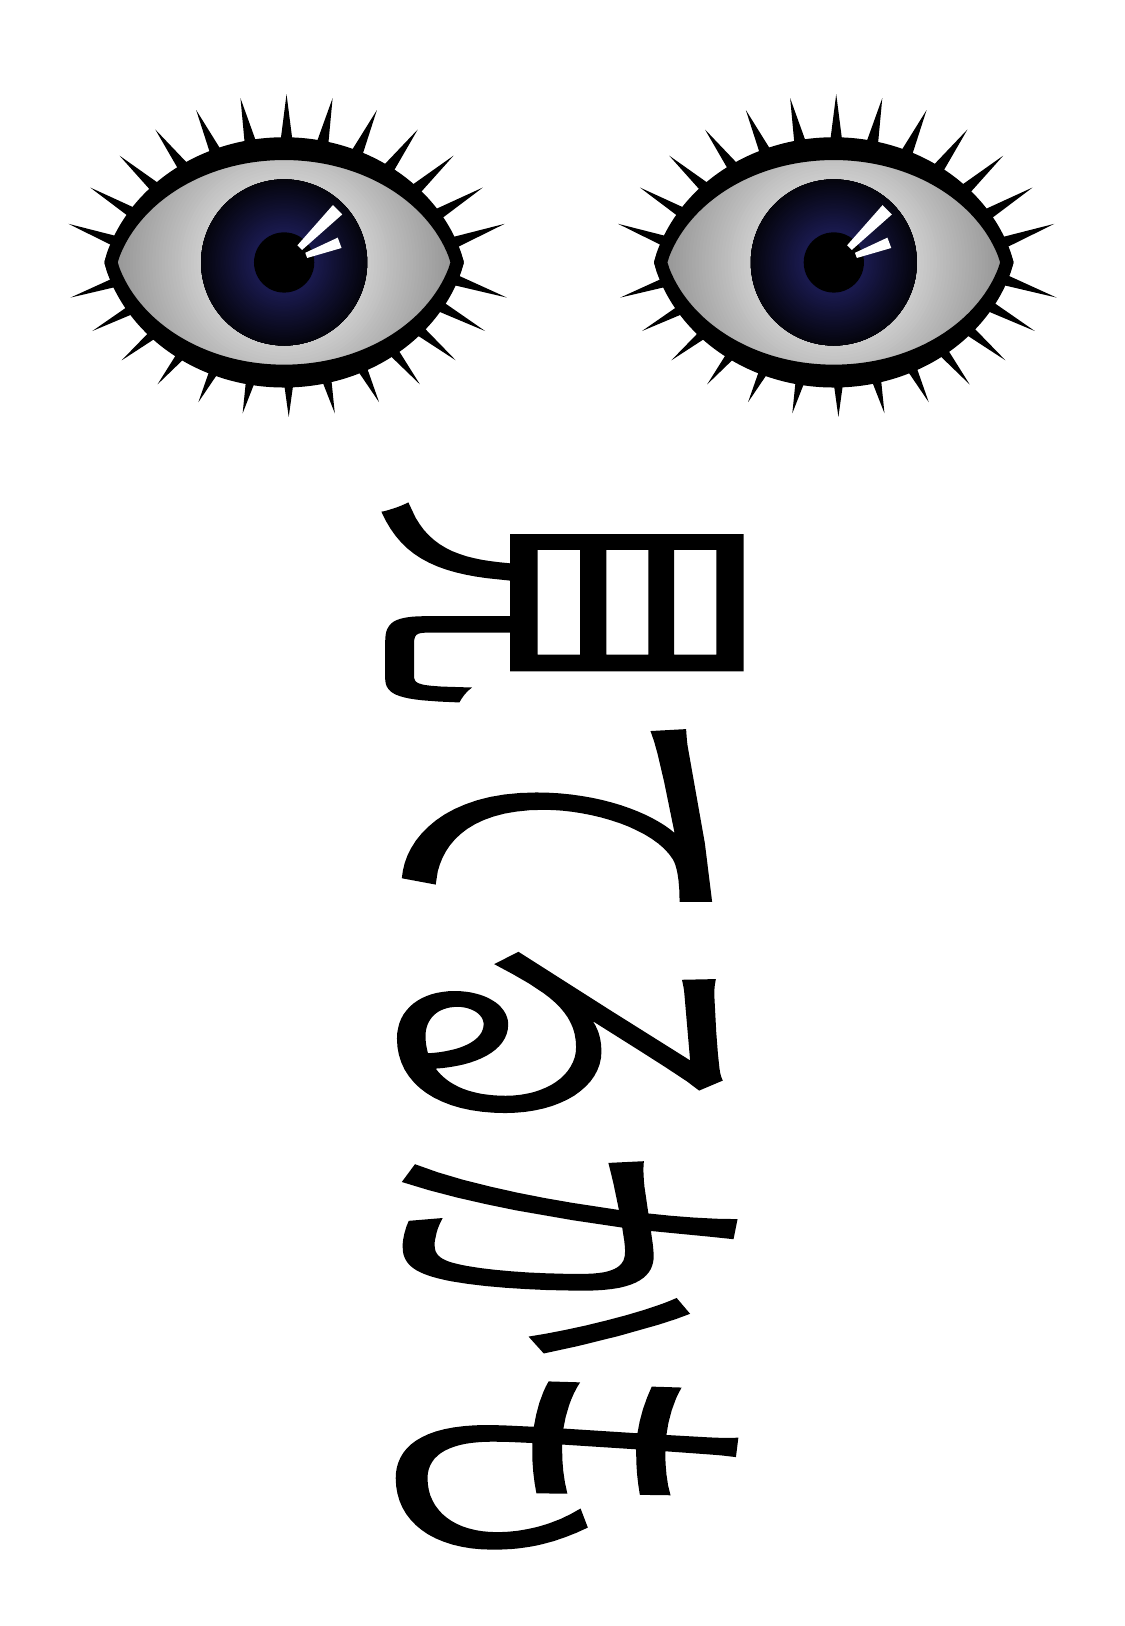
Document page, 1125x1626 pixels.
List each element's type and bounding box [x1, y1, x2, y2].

text_box [68, 93, 1057, 418]
